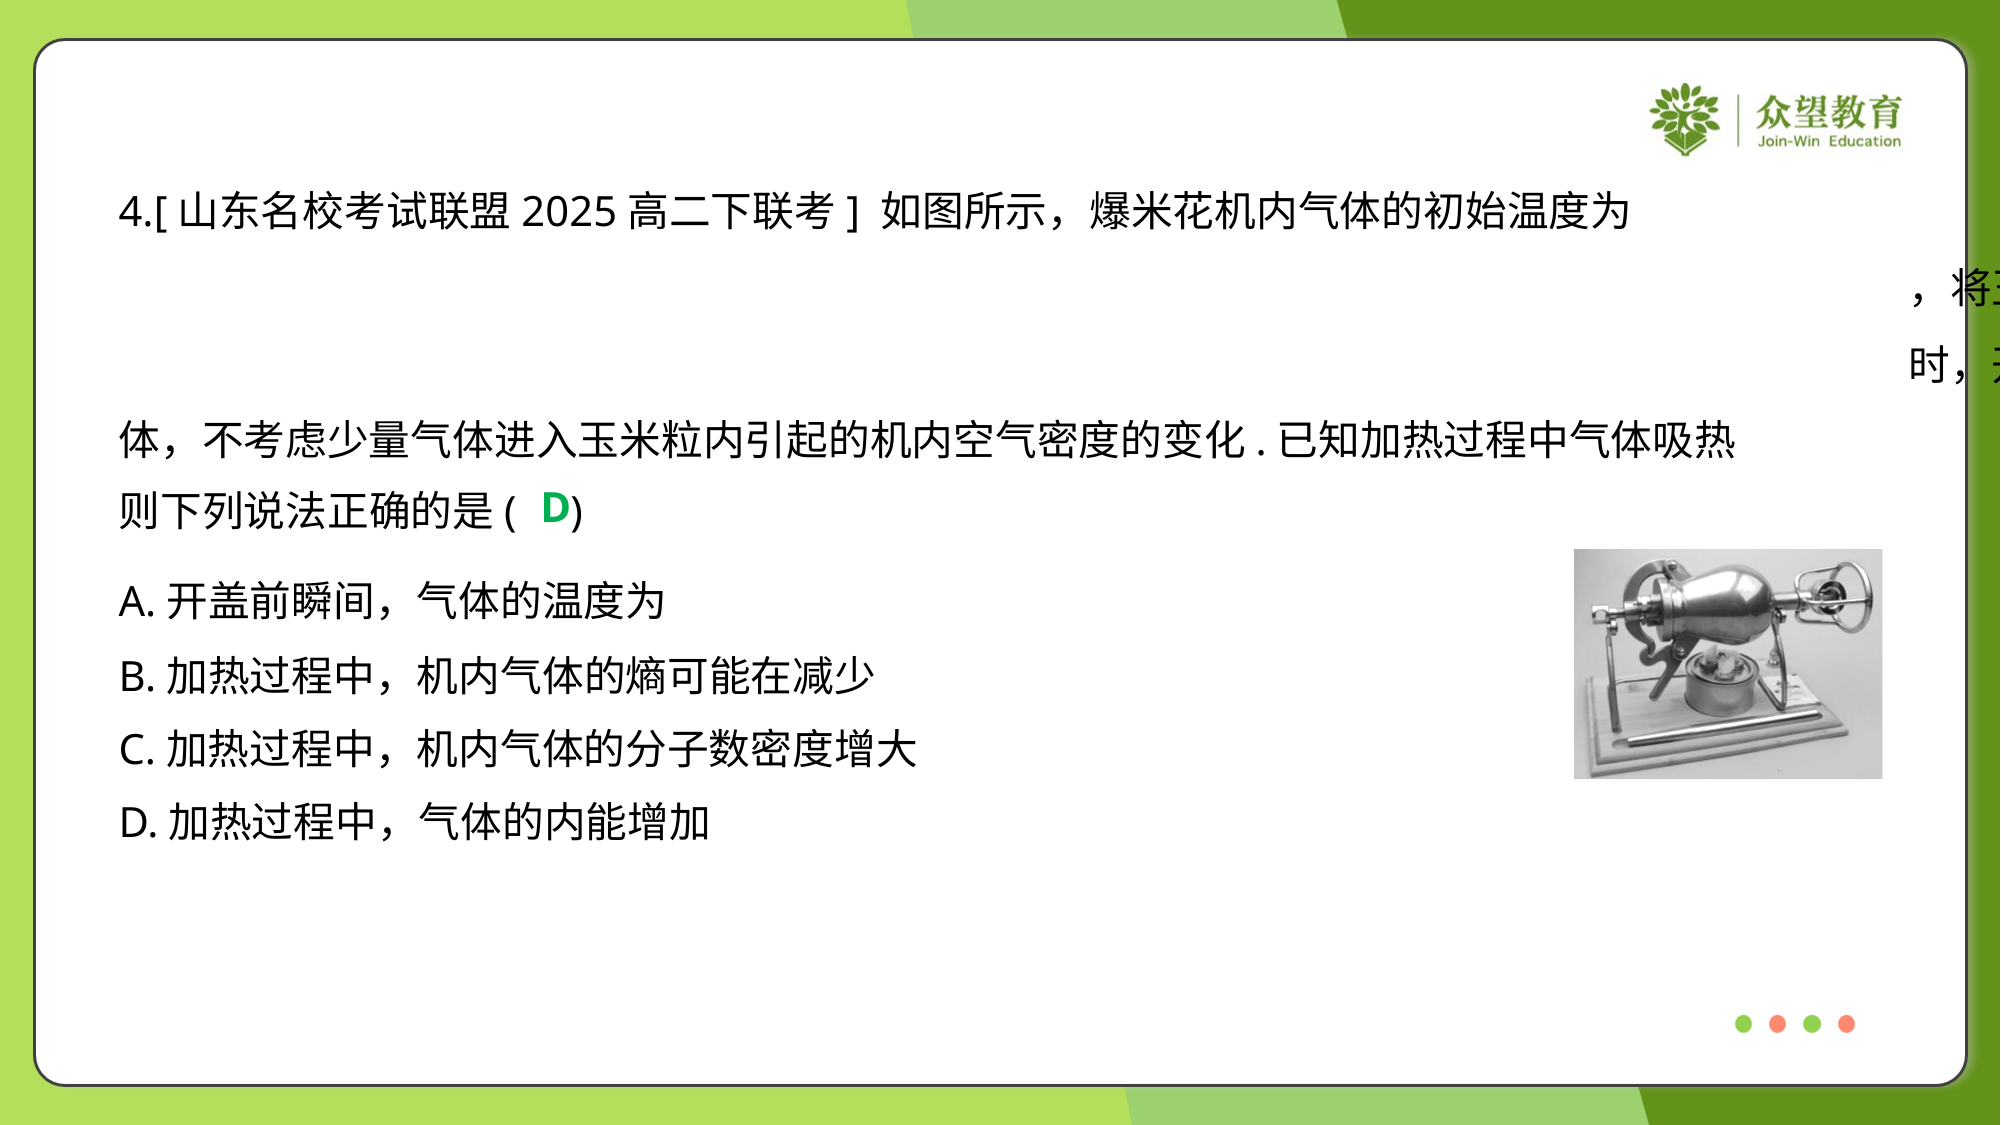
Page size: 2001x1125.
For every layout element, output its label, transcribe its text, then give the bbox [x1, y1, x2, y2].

picture [0, 0, 2000, 1125]
text_box D [524, 460, 588, 525]
